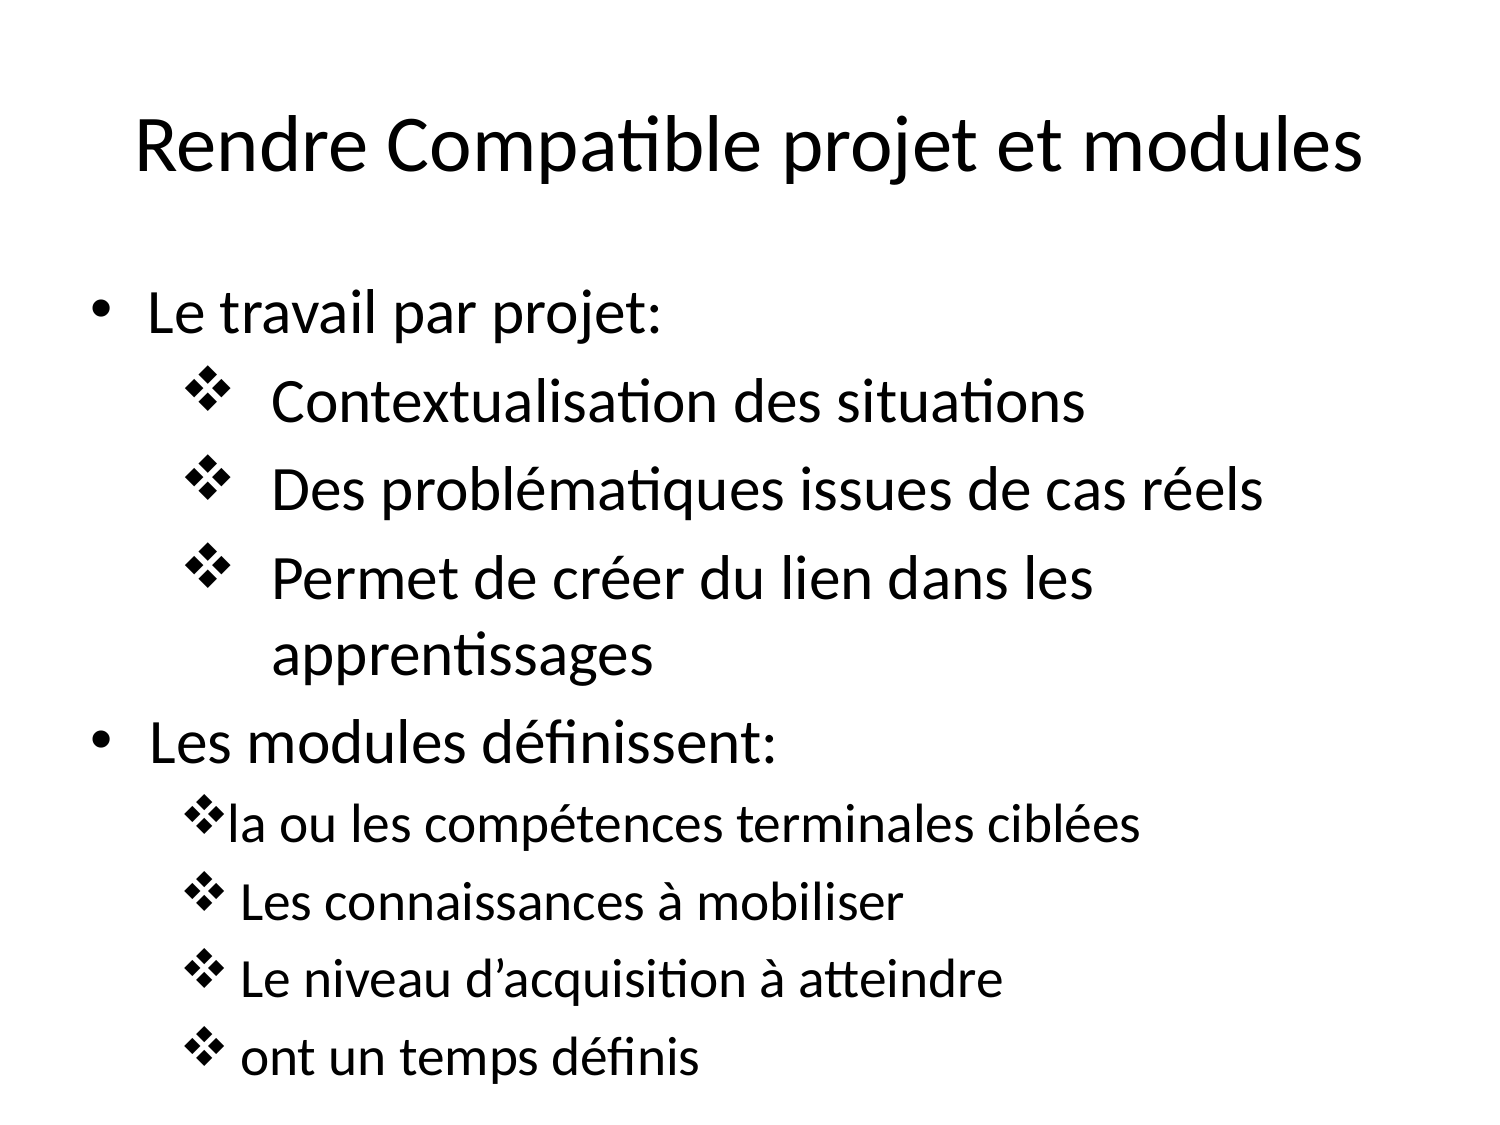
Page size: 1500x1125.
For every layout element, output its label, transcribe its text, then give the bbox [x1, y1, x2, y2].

title Rendre Compatible projet et modules [75, 45, 1425, 233]
list Le travail par projet: Contextualisation des situations Des problématiques issues de cas réels Permet de créer du lien dans les apprentissages Les modules définissent: la ou les compétences terminales ciblées Les connaissances à mobiliser Le niveau d’acquisition à atteindre ont un temps définis [75, 262, 1425, 1094]
